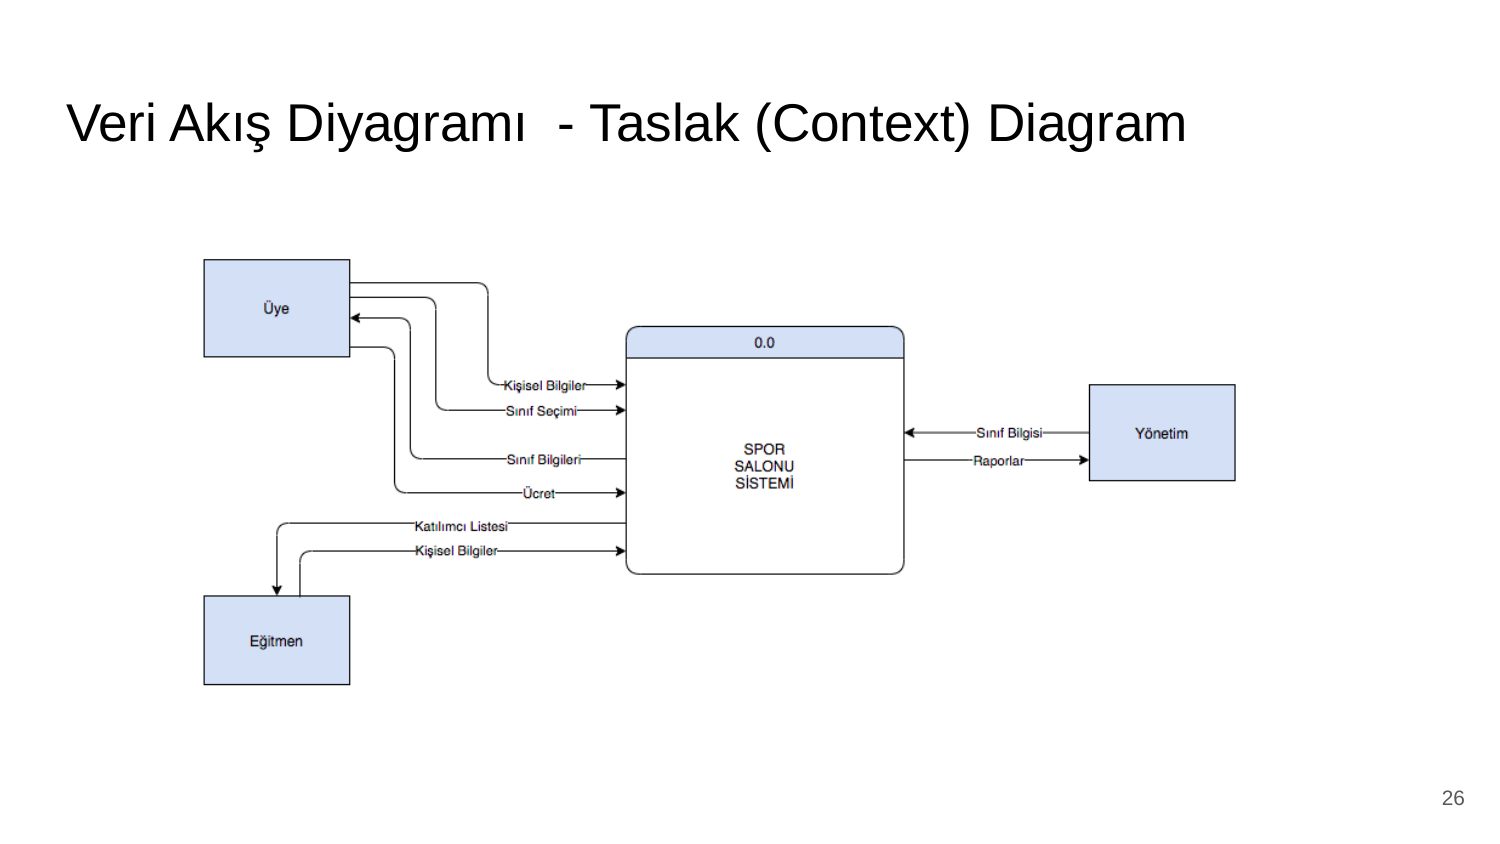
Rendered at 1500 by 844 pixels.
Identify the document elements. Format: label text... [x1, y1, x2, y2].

title Veri Akış Diyagramı - Taslak (Context) Diagram [51, 72, 1449, 167]
slide_number 26 [1389, 764, 1480, 830]
picture [143, 207, 1260, 712]
